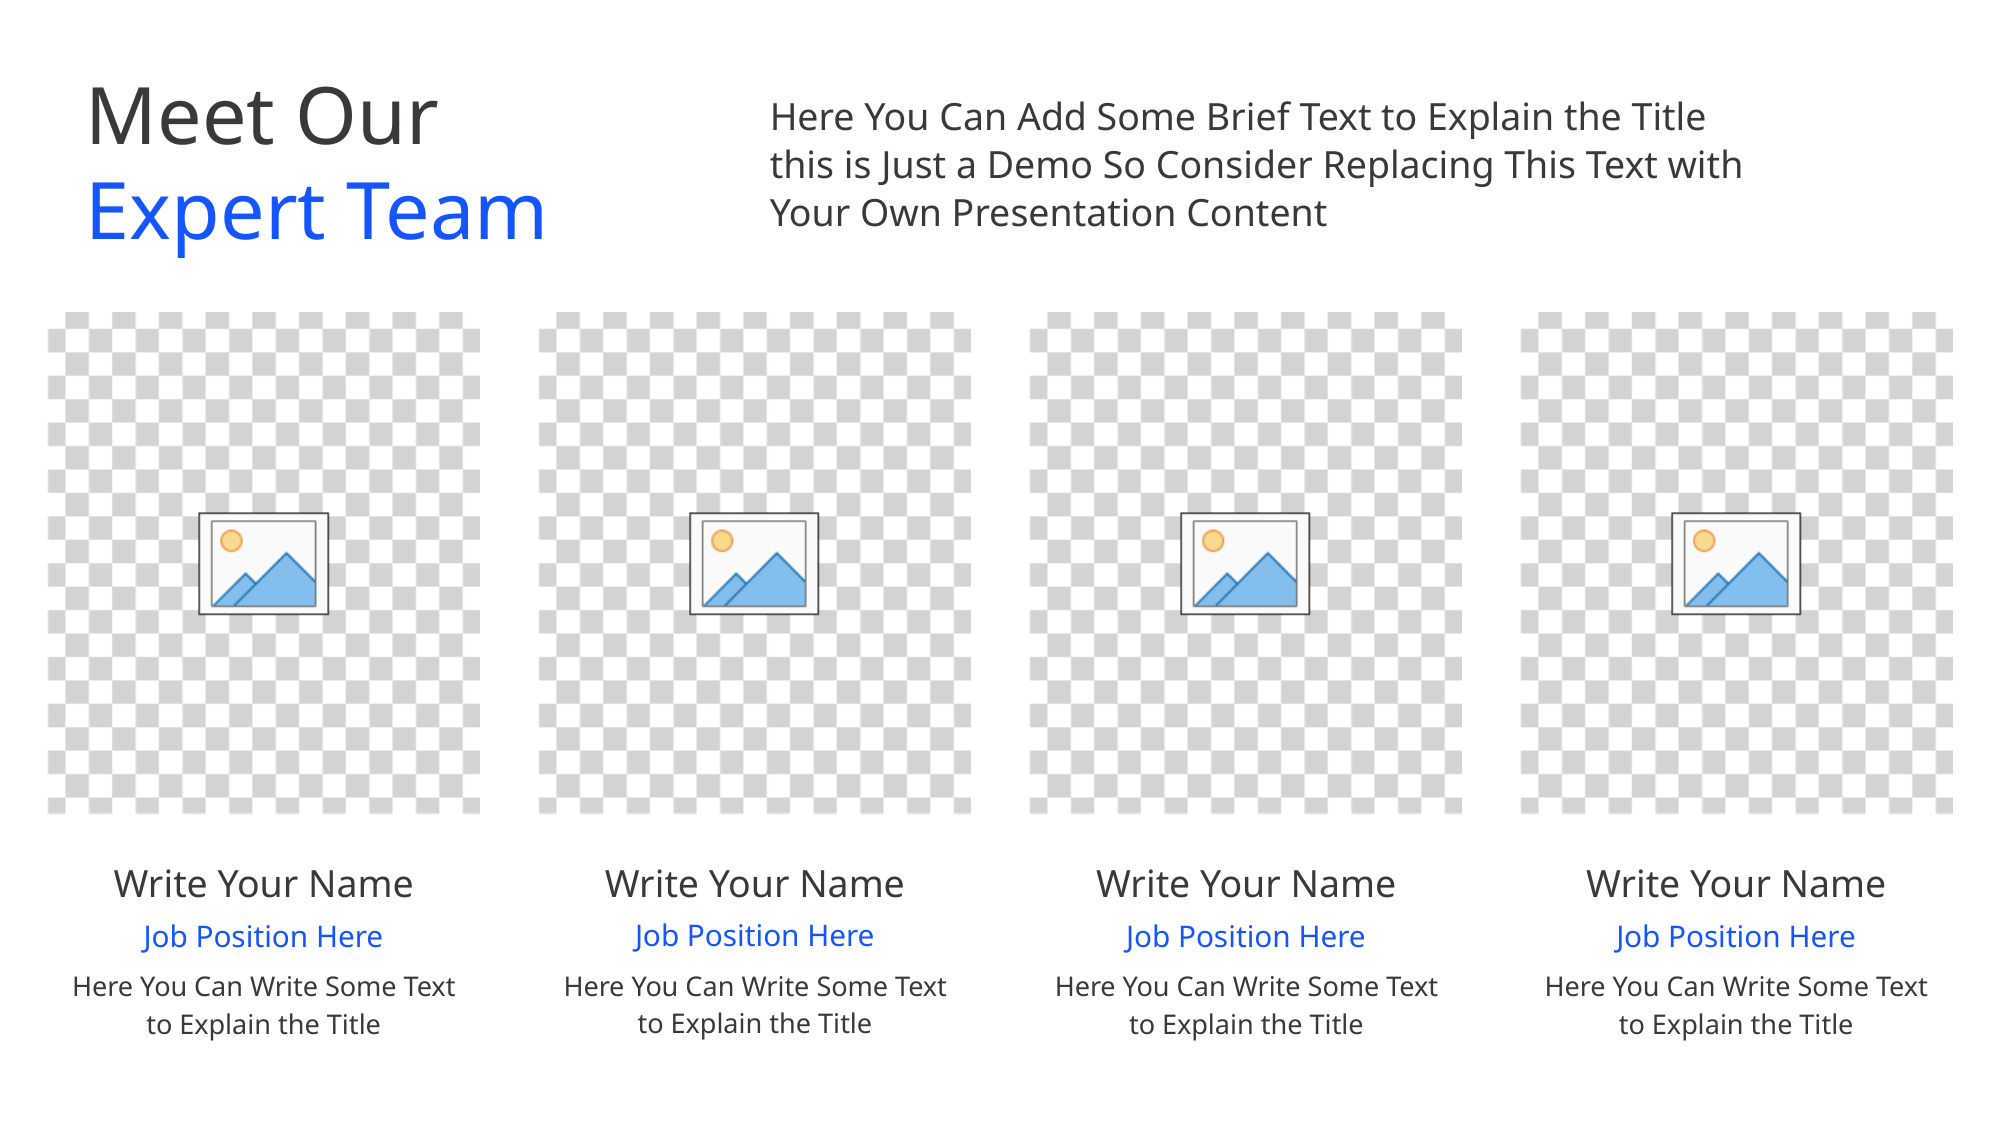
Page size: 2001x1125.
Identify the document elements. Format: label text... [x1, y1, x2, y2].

text_box [0, 824, 2000, 1125]
picture [47, 312, 480, 815]
text_box Job Position Here [128, 909, 399, 961]
text_box Meet Our Expert Team [70, 57, 667, 263]
text_box Job Position Here [1601, 909, 1872, 961]
text_box Here You Can Write Some Text to Explain the Title [1491, 957, 1982, 1047]
picture [538, 312, 971, 815]
text_box Write Your Name [589, 852, 921, 912]
text_box Job Position Here [620, 909, 890, 960]
text_box Write Your Name [1571, 852, 1902, 913]
picture [1520, 312, 1953, 815]
text_box Here You Can Write Some Text to Explain the Title [509, 956, 1001, 1047]
picture [1029, 312, 1462, 815]
text_box Write Your Name [98, 852, 429, 913]
text_box Write Your Name [1081, 852, 1412, 913]
text_box Here You Can Write Some Text to Explain the Title [18, 957, 509, 1047]
text_box Job Position Here [1111, 909, 1382, 961]
text_box Here You Can Add Some Brief Text to Explain the Title this is Just a Demo So Consider Replacing This Text with Your Own Presentation Content [755, 82, 1900, 241]
text_box Here You Can Write Some Text to Explain the Title [1001, 957, 1491, 1047]
